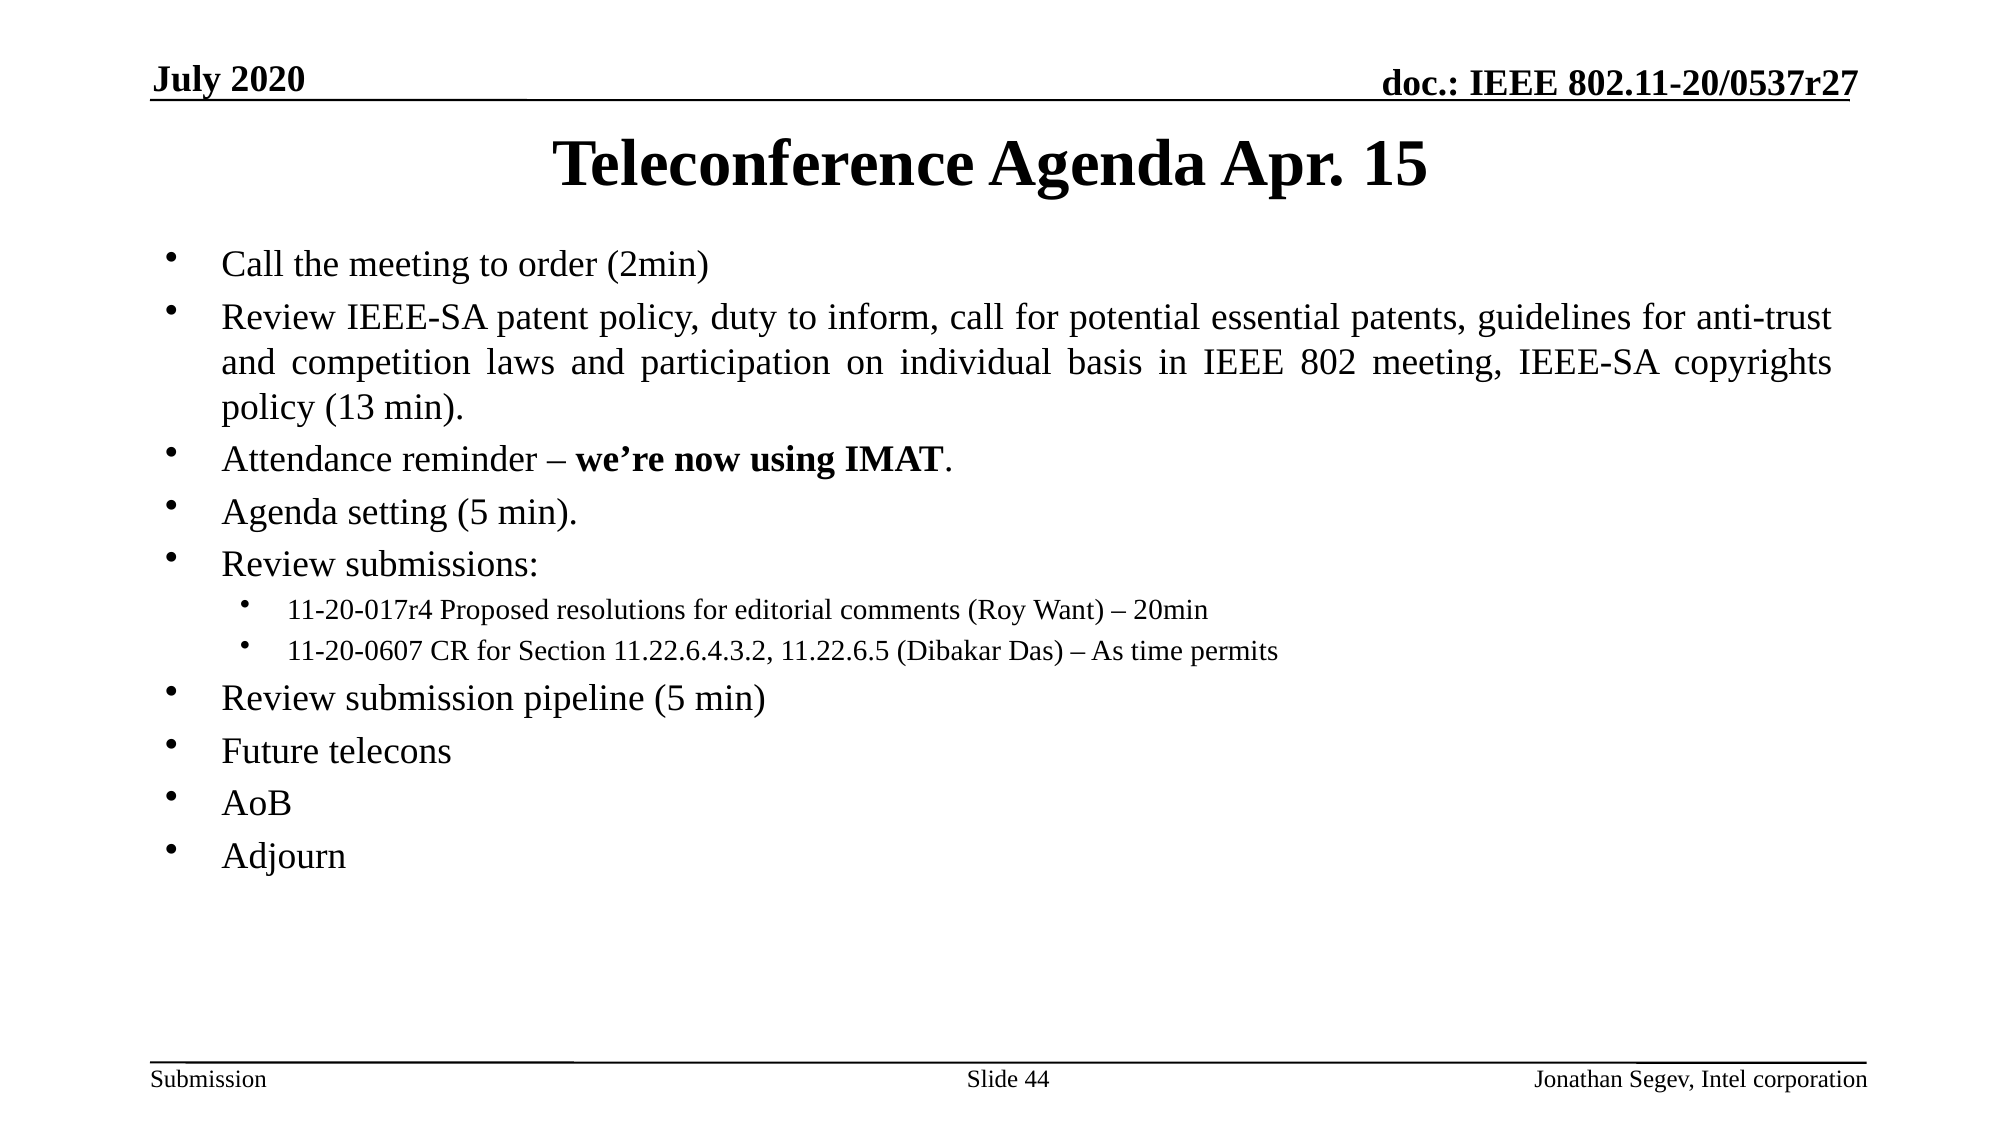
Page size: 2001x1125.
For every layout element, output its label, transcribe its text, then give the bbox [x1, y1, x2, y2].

footer Jonathan Segev, Intel corporation [1171, 1061, 1869, 1093]
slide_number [152, 54, 563, 100]
list Call the meeting to order (2min) Review IEEE-SA patent policy, duty to inform, call for potential essential patents, guidelines for anti-trust and competition laws and participation on individual basis in IEEE 802 meeting, IEEE-SA copyrights policy (13 min). Attendance reminder – we’re now using IMAT. Agenda setting (5 min). Review submissions: 11-20-017r4 Proposed resolutions for editorial comments (Roy Want) – 20min 11-20-0607 CR for Section 11.22.6.4.3.2, 11.22.6.5 (Dibakar Das) – As time permits Review submission pipeline (5 min) Future telecons AoB Adjourn [149, 231, 1850, 1000]
slide_number Slide 44 [950, 1061, 1067, 1123]
title Teleconference Agenda Apr. 15 [149, 112, 1850, 205]
